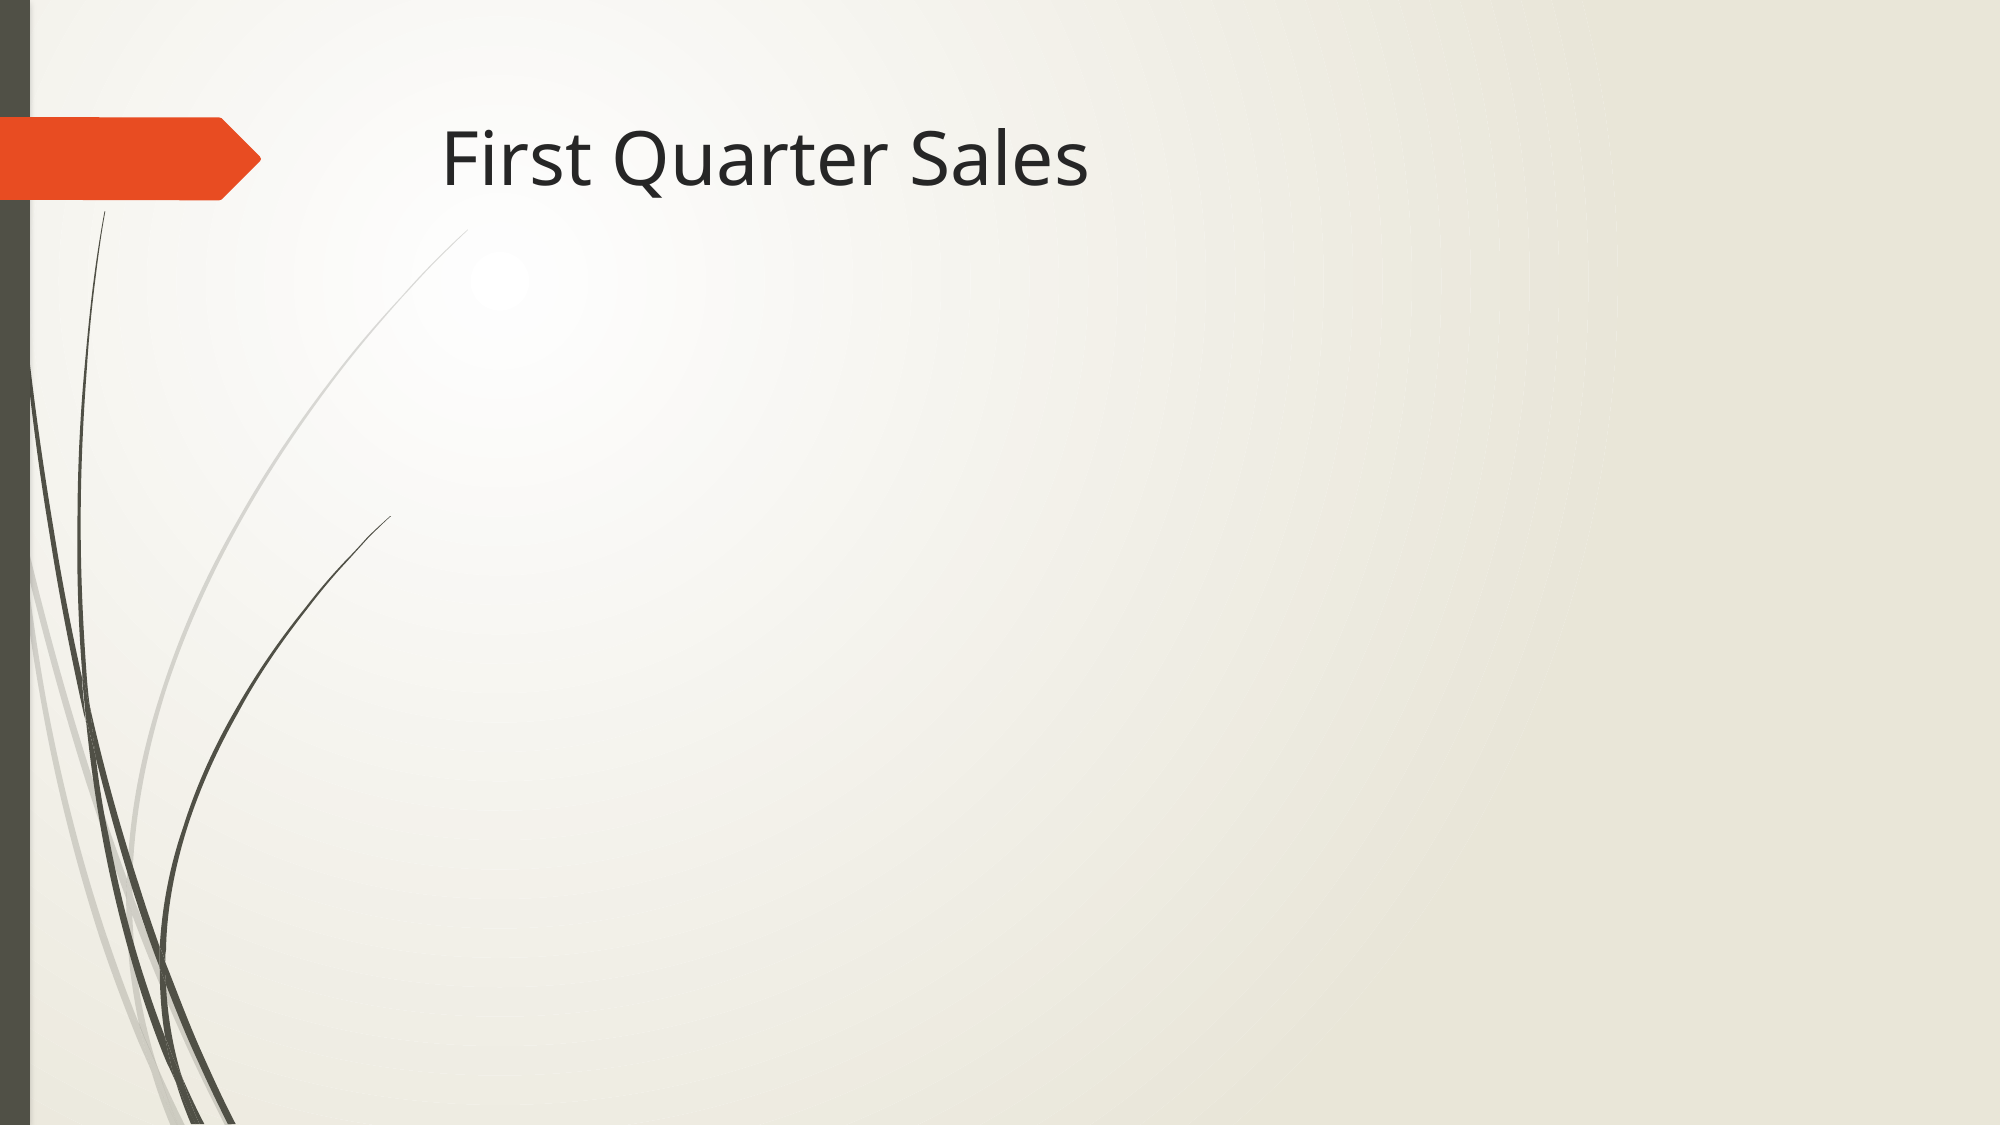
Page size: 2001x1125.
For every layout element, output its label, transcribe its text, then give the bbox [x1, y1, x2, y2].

title First Quarter Sales [425, 102, 1888, 313]
